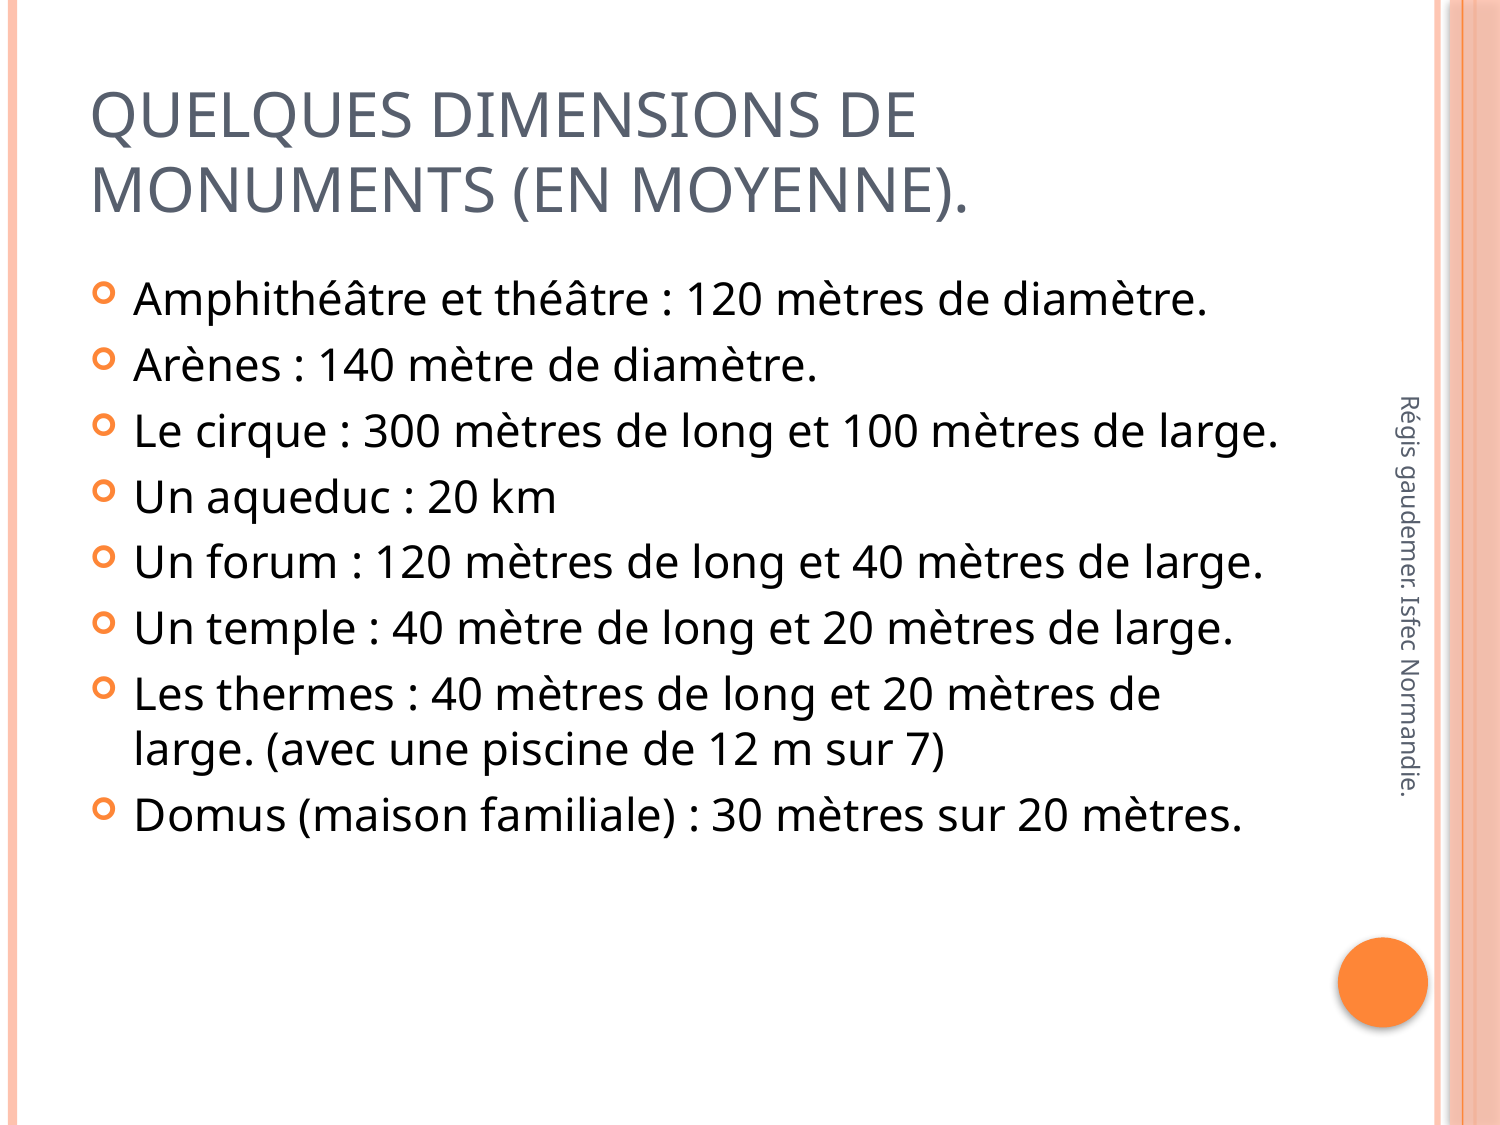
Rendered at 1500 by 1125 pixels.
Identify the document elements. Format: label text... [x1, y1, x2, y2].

list Amphithéâtre et théâtre : 120 mètres de diamètre. Arènes : 140 mètre de diamètre. Le cirque : 300 mètres de long et 100 mètres de large. Un aqueduc : 20 km Un forum : 120 mètres de long et 40 mètres de large. Un temple : 40 mètre de long et 20 mètres de large. Les thermes : 40 mètres de long et 20 mètres de large. (avec une piscine de 12 m sur 7) Domus (maison familiale) : 30 mètres sur 20 mètres. [75, 262, 1300, 1062]
footer Régis gaudemer. Isfec Normandie. [1379, 380, 1440, 906]
title Quelques dimensions de monuments (en moyenne). [75, 45, 1300, 233]
